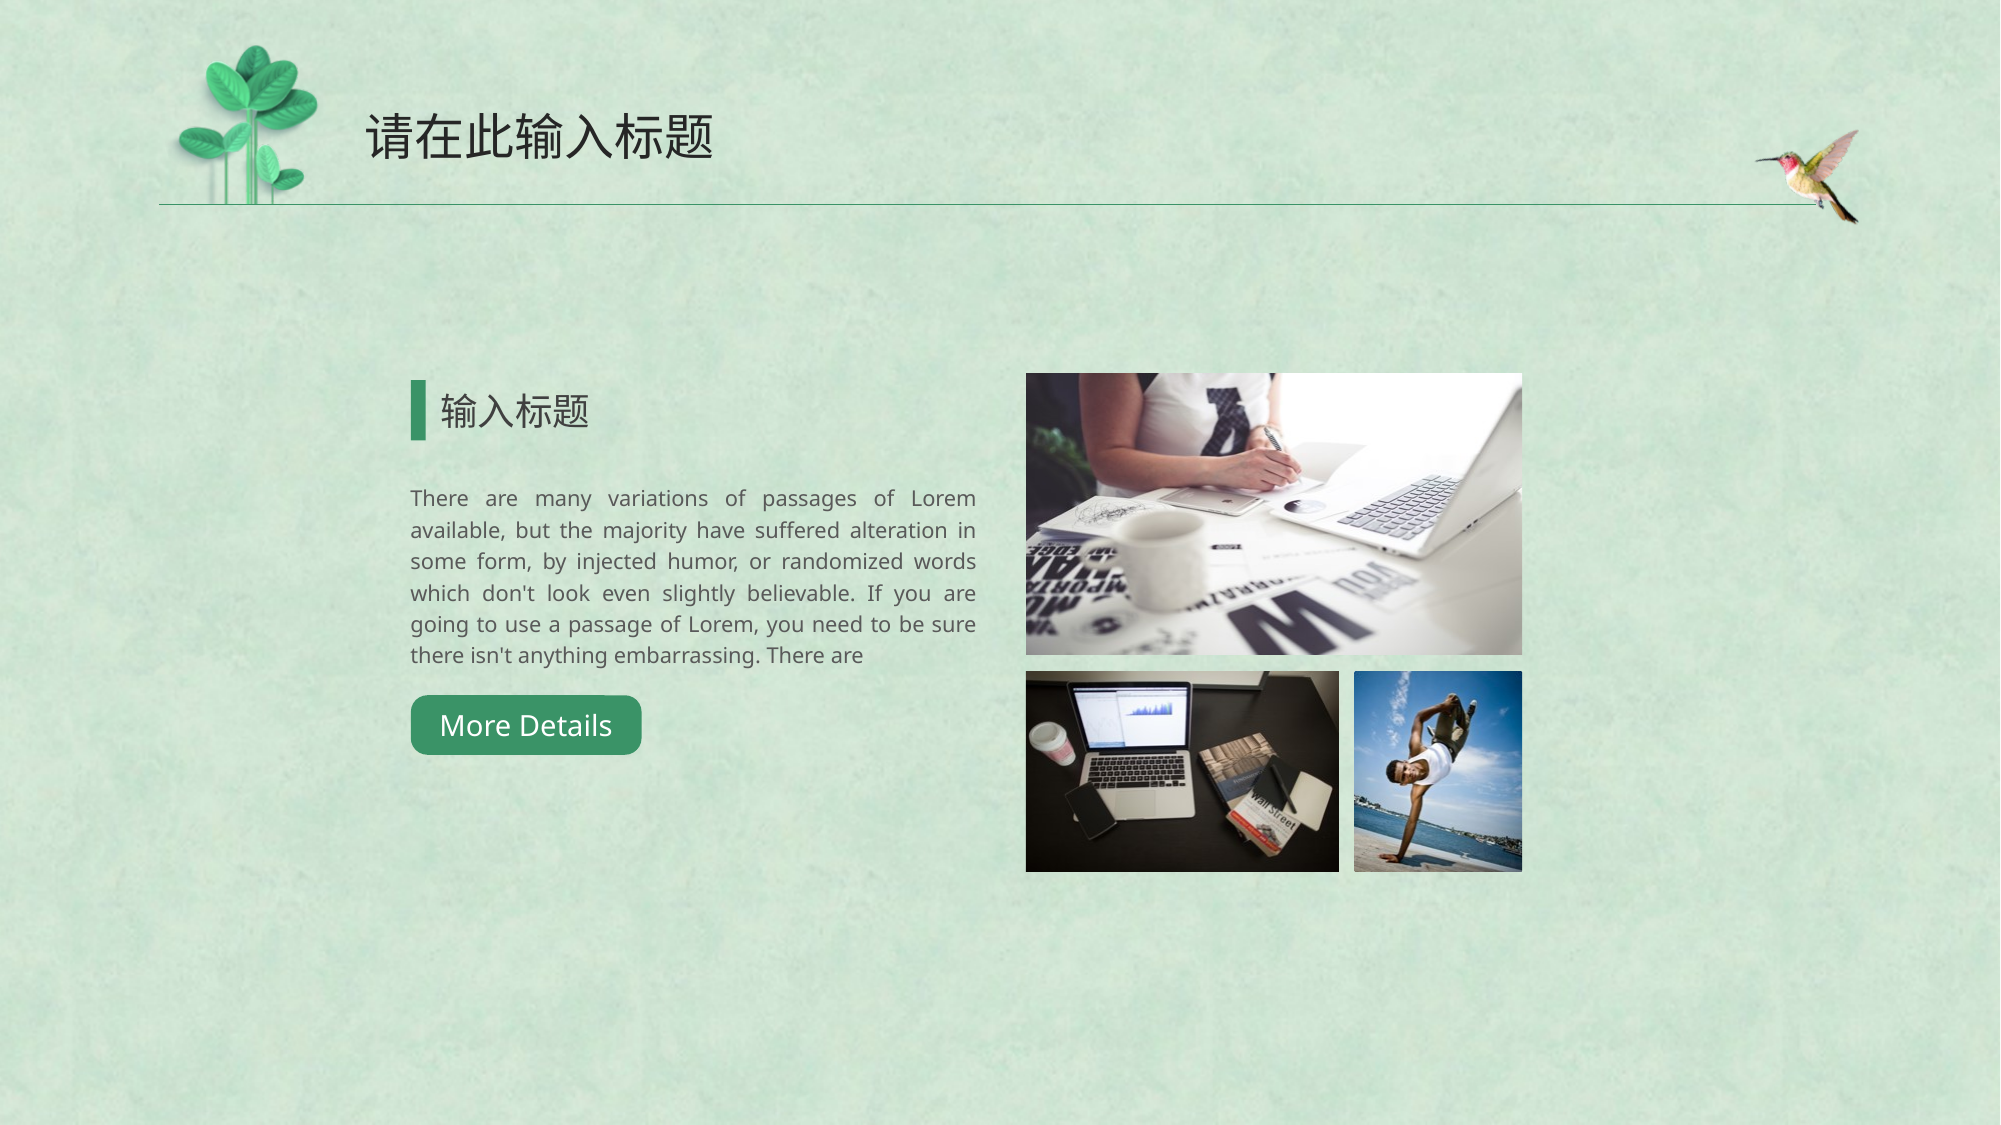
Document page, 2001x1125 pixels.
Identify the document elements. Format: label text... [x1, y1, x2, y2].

text_box [1025, 372, 1523, 656]
text_box [1025, 670, 1340, 873]
picture [0, 0, 2001, 1125]
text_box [85, 24, 1817, 205]
text_box There are many variations of passages of Lorem available, but the majority have suffered alteration in some form, by injected humor, or randomized words which don't look even slightly believable. If you are going to use a passage of Lorem, you need to be sure there isn't anything embarrassing. There are [395, 472, 993, 662]
text_box 输入标题 [425, 380, 805, 440]
text_box [1353, 670, 1524, 873]
text_box More Details [410, 695, 642, 755]
text_box [410, 379, 427, 441]
